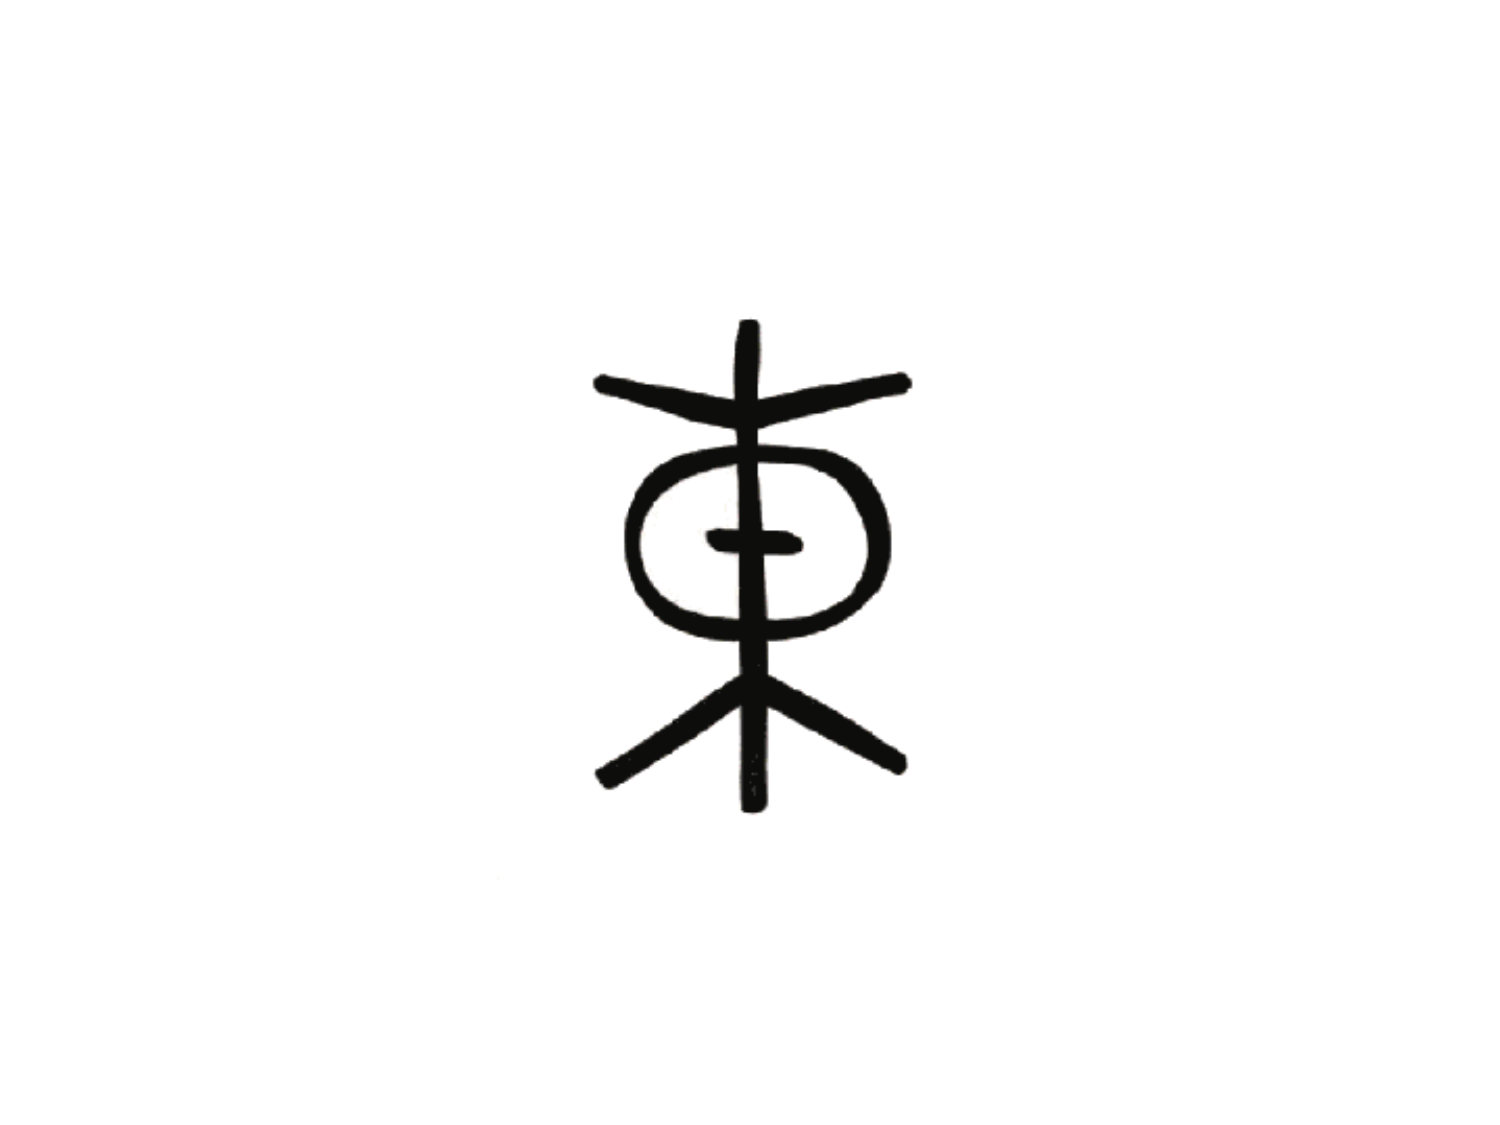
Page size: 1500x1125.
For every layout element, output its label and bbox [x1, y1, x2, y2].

text_box [480, 176, 1019, 949]
